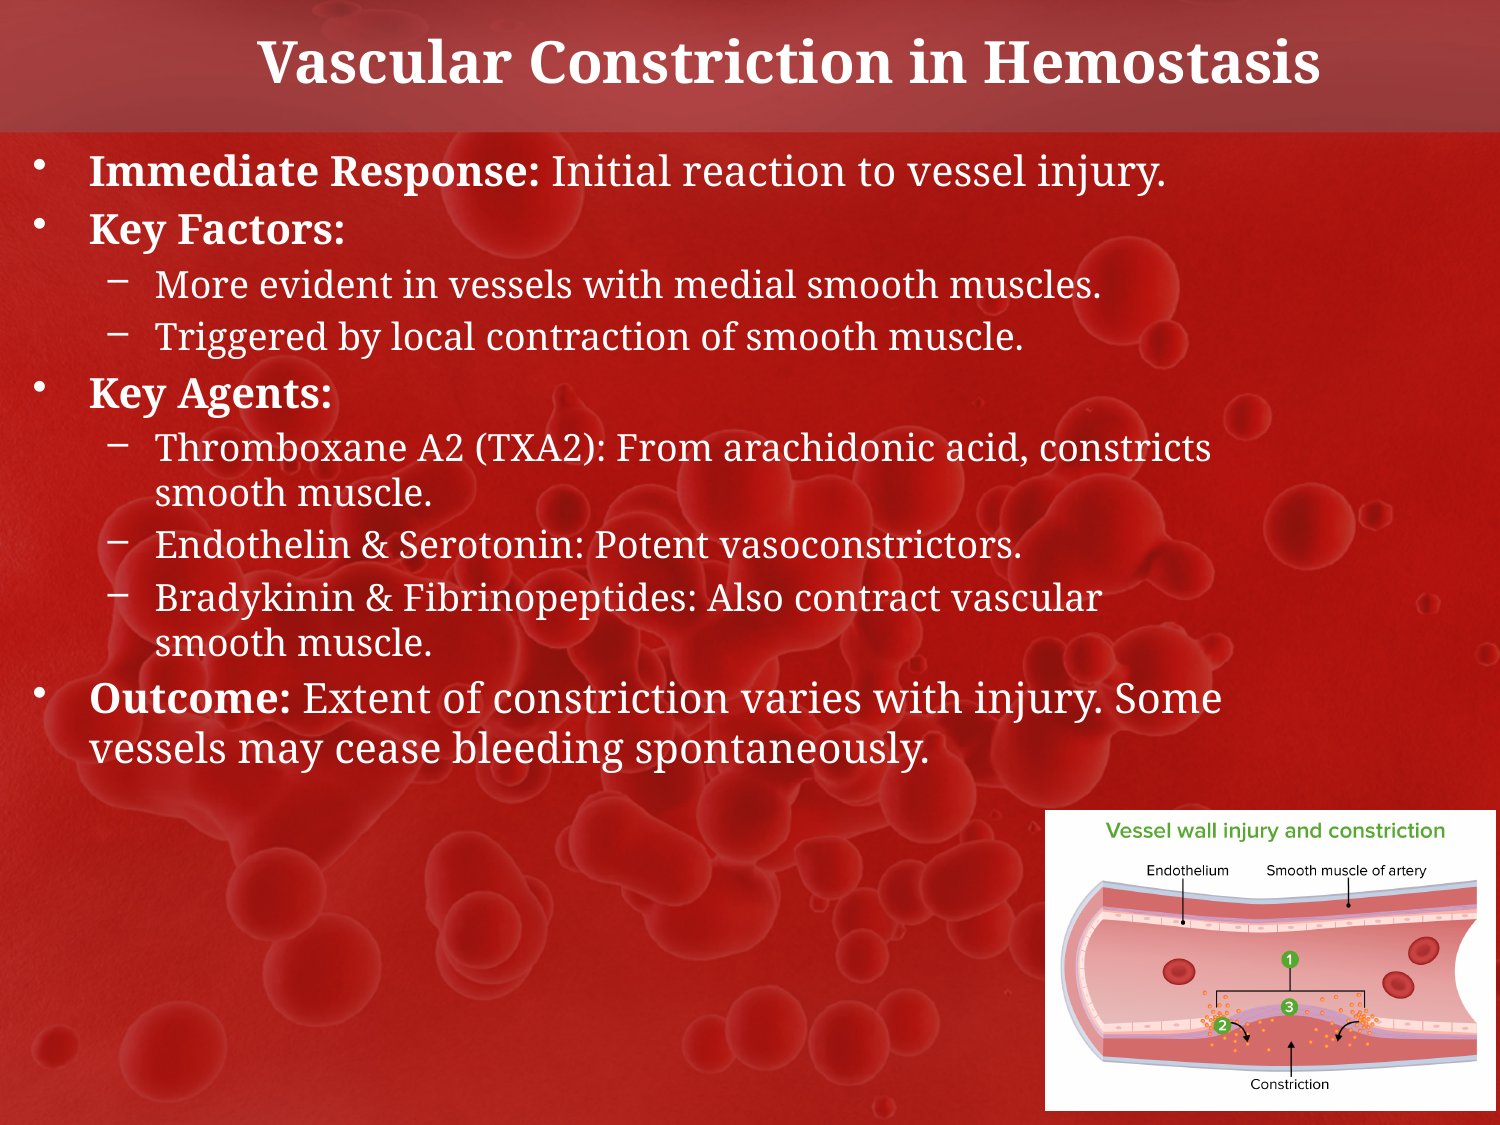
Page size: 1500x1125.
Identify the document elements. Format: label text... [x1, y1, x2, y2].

picture [0, 0, 1500, 1125]
title Vascular Constriction in Hemostasis [241, 18, 1448, 103]
list Immediate Response: Initial reaction to vessel injury. Key Factors: More evident in vessels with medial smooth muscles. Triggered by local contraction of smooth muscle. Key Agents: Thromboxane A2 (TXA2): From arachidonic acid, constricts smooth muscle. Endothelin & Serotonin: Potent vasoconstrictors. Bradykinin & Fibrinopeptides: Also contract vascular smooth muscle. Outcome: Extent of constriction varies with injury. Some vessels may cease bleeding spontaneously. [17, 136, 1247, 1048]
